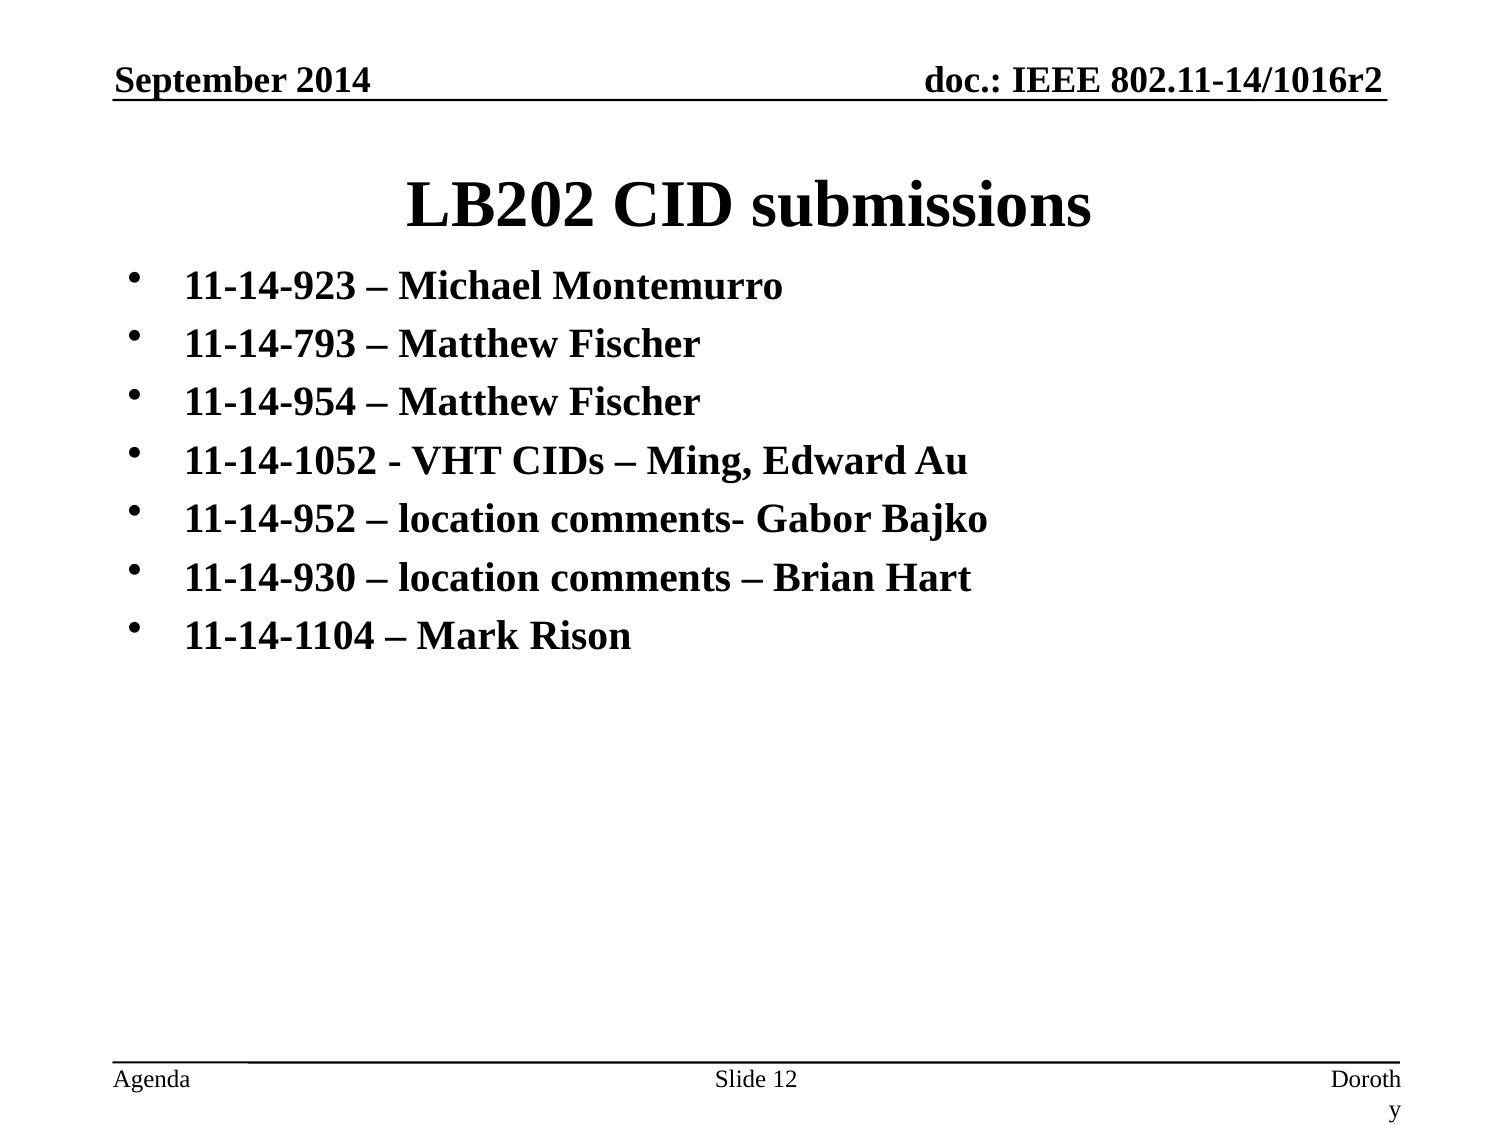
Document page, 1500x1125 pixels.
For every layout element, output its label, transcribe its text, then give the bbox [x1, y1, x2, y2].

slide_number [114, 54, 425, 100]
footer Dorothy Stanley, Aruba Networks [1325, 1062, 1402, 1093]
list 11-14-923 – Michael Montemurro 11-14-793 – Matthew Fischer 11-14-954 – Matthew Fischer 11-14-1052 - VHT CIDs – Ming, Edward Au 11-14-952 – location comments- Gabor Bajko 11-14-930 – location comments – Brian Hart 11-14-1104 – Mark Rison [112, 249, 1388, 1063]
title LB202 CID submissions [112, 112, 1388, 249]
slide_number Slide 12 [712, 1063, 800, 1093]
